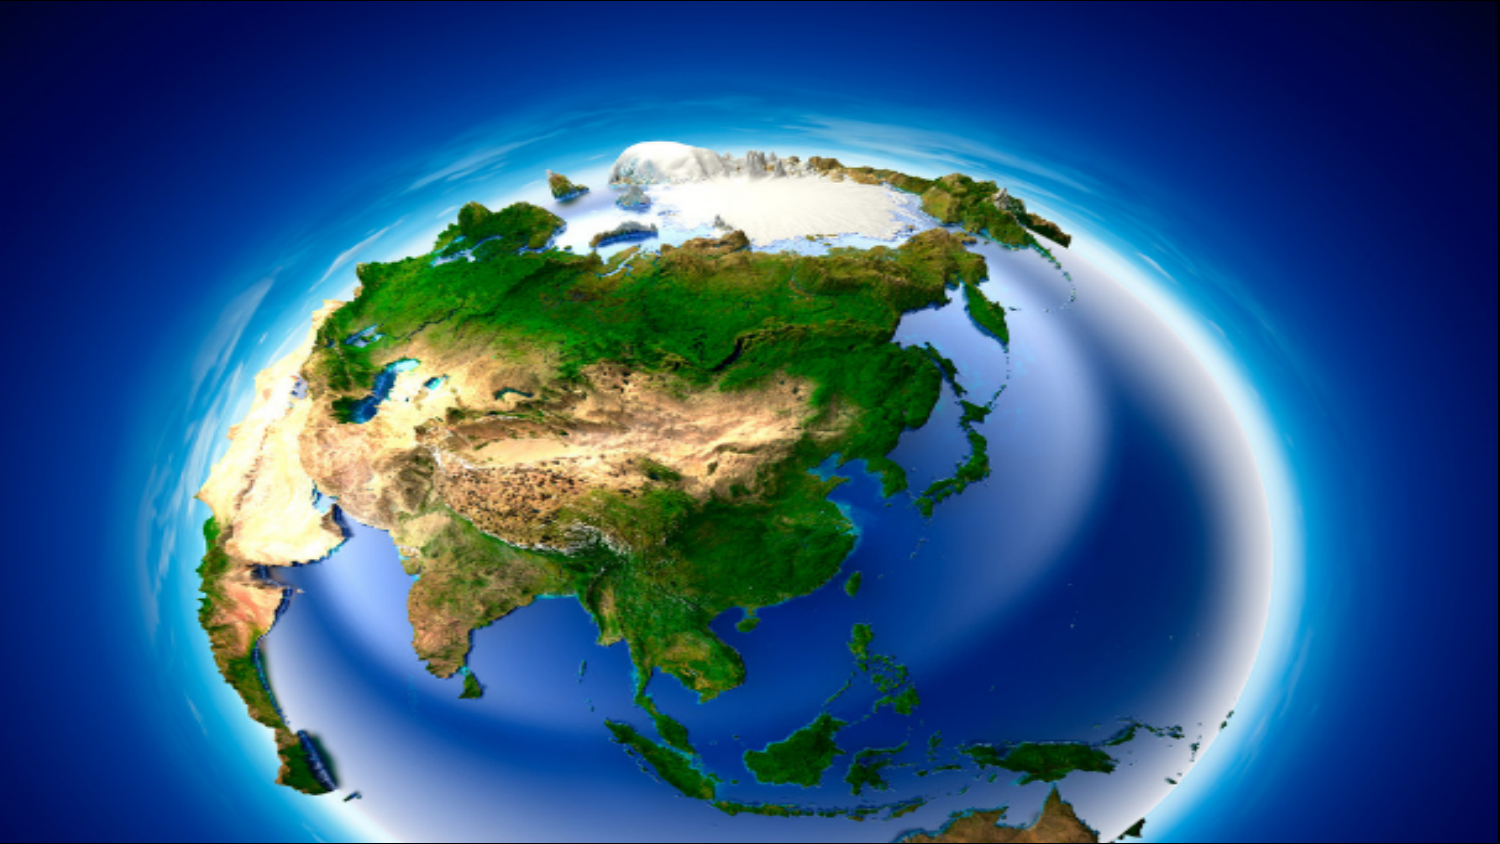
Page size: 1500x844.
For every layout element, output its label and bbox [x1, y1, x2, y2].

text_box [0, 0, 1499, 844]
